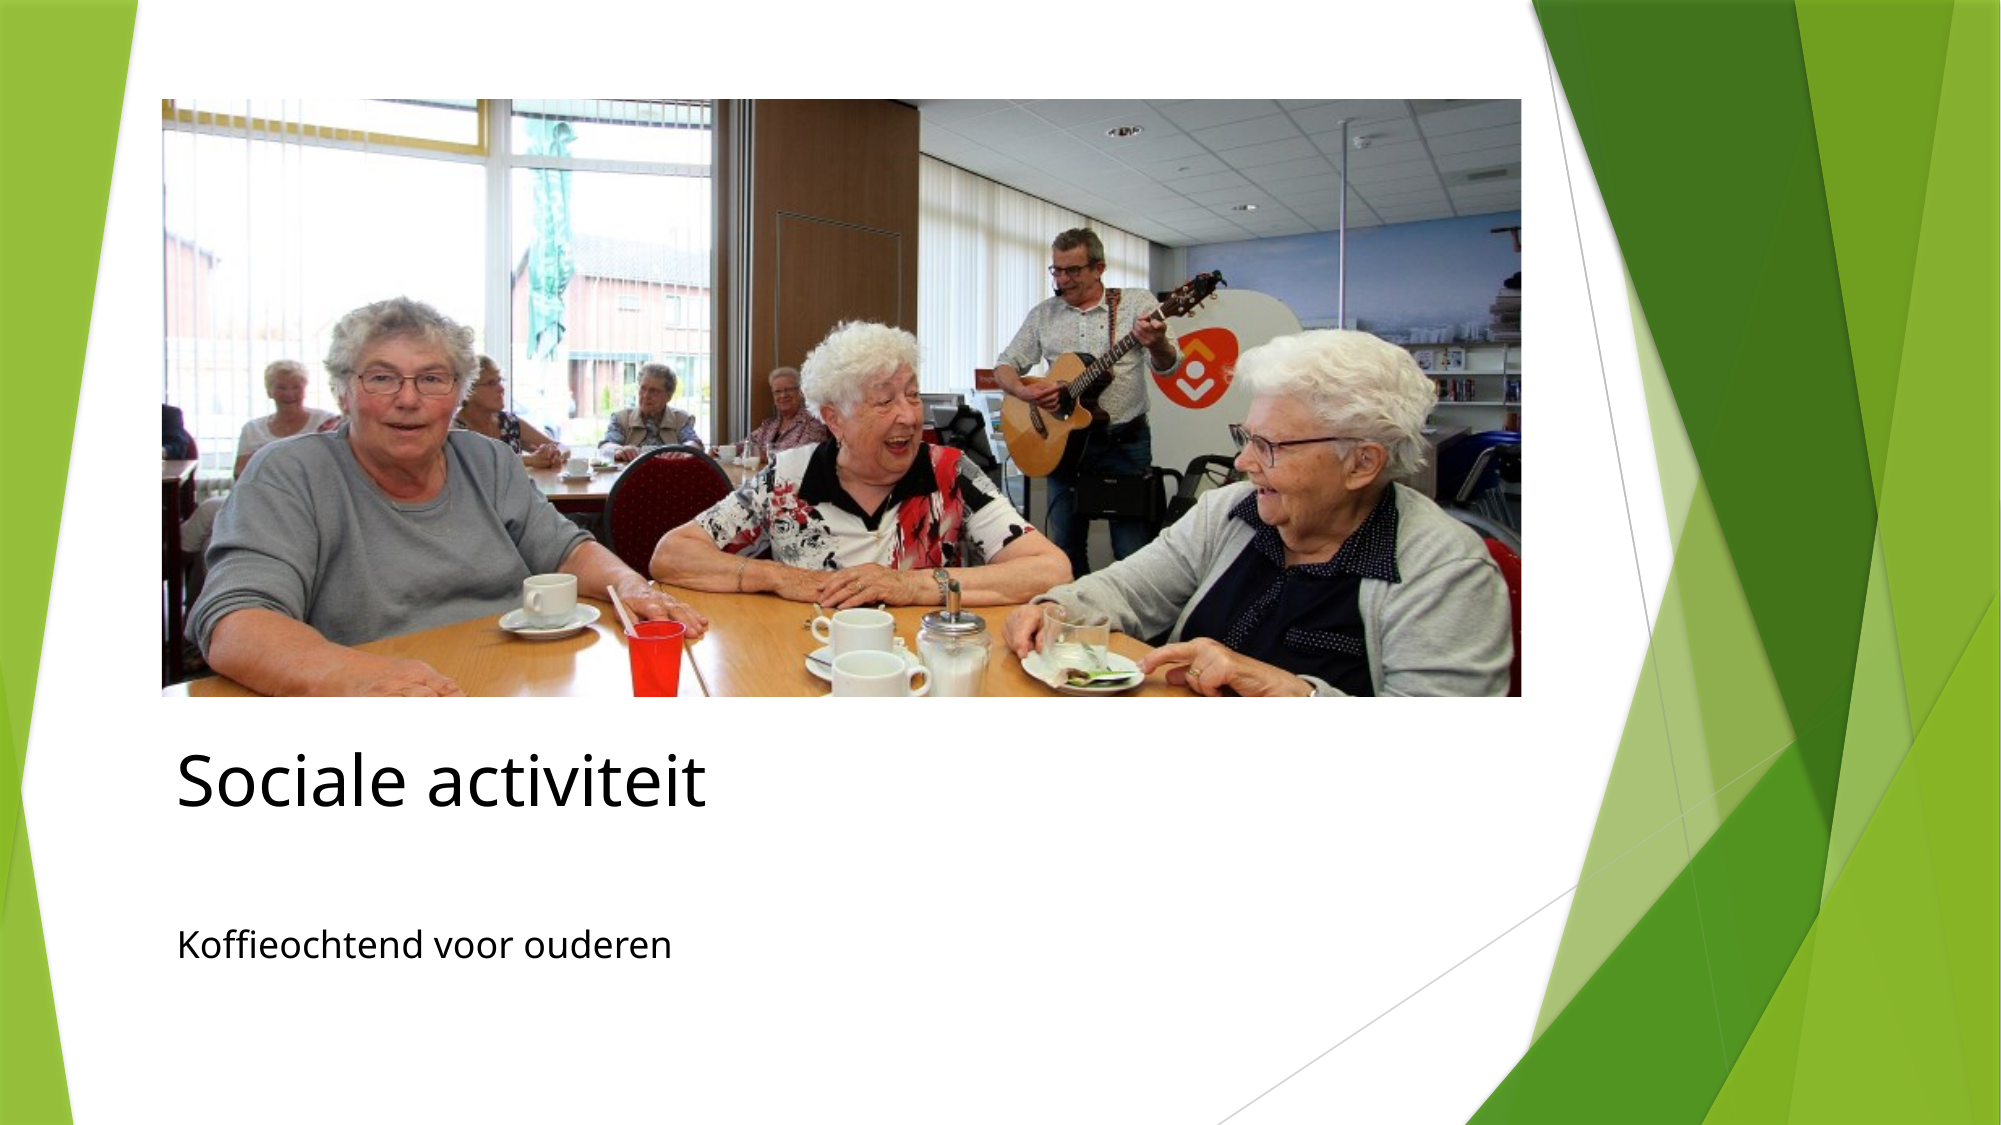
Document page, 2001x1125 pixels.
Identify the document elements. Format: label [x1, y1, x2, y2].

text_box [0, 0, 2000, 1125]
picture [161, 99, 1522, 697]
